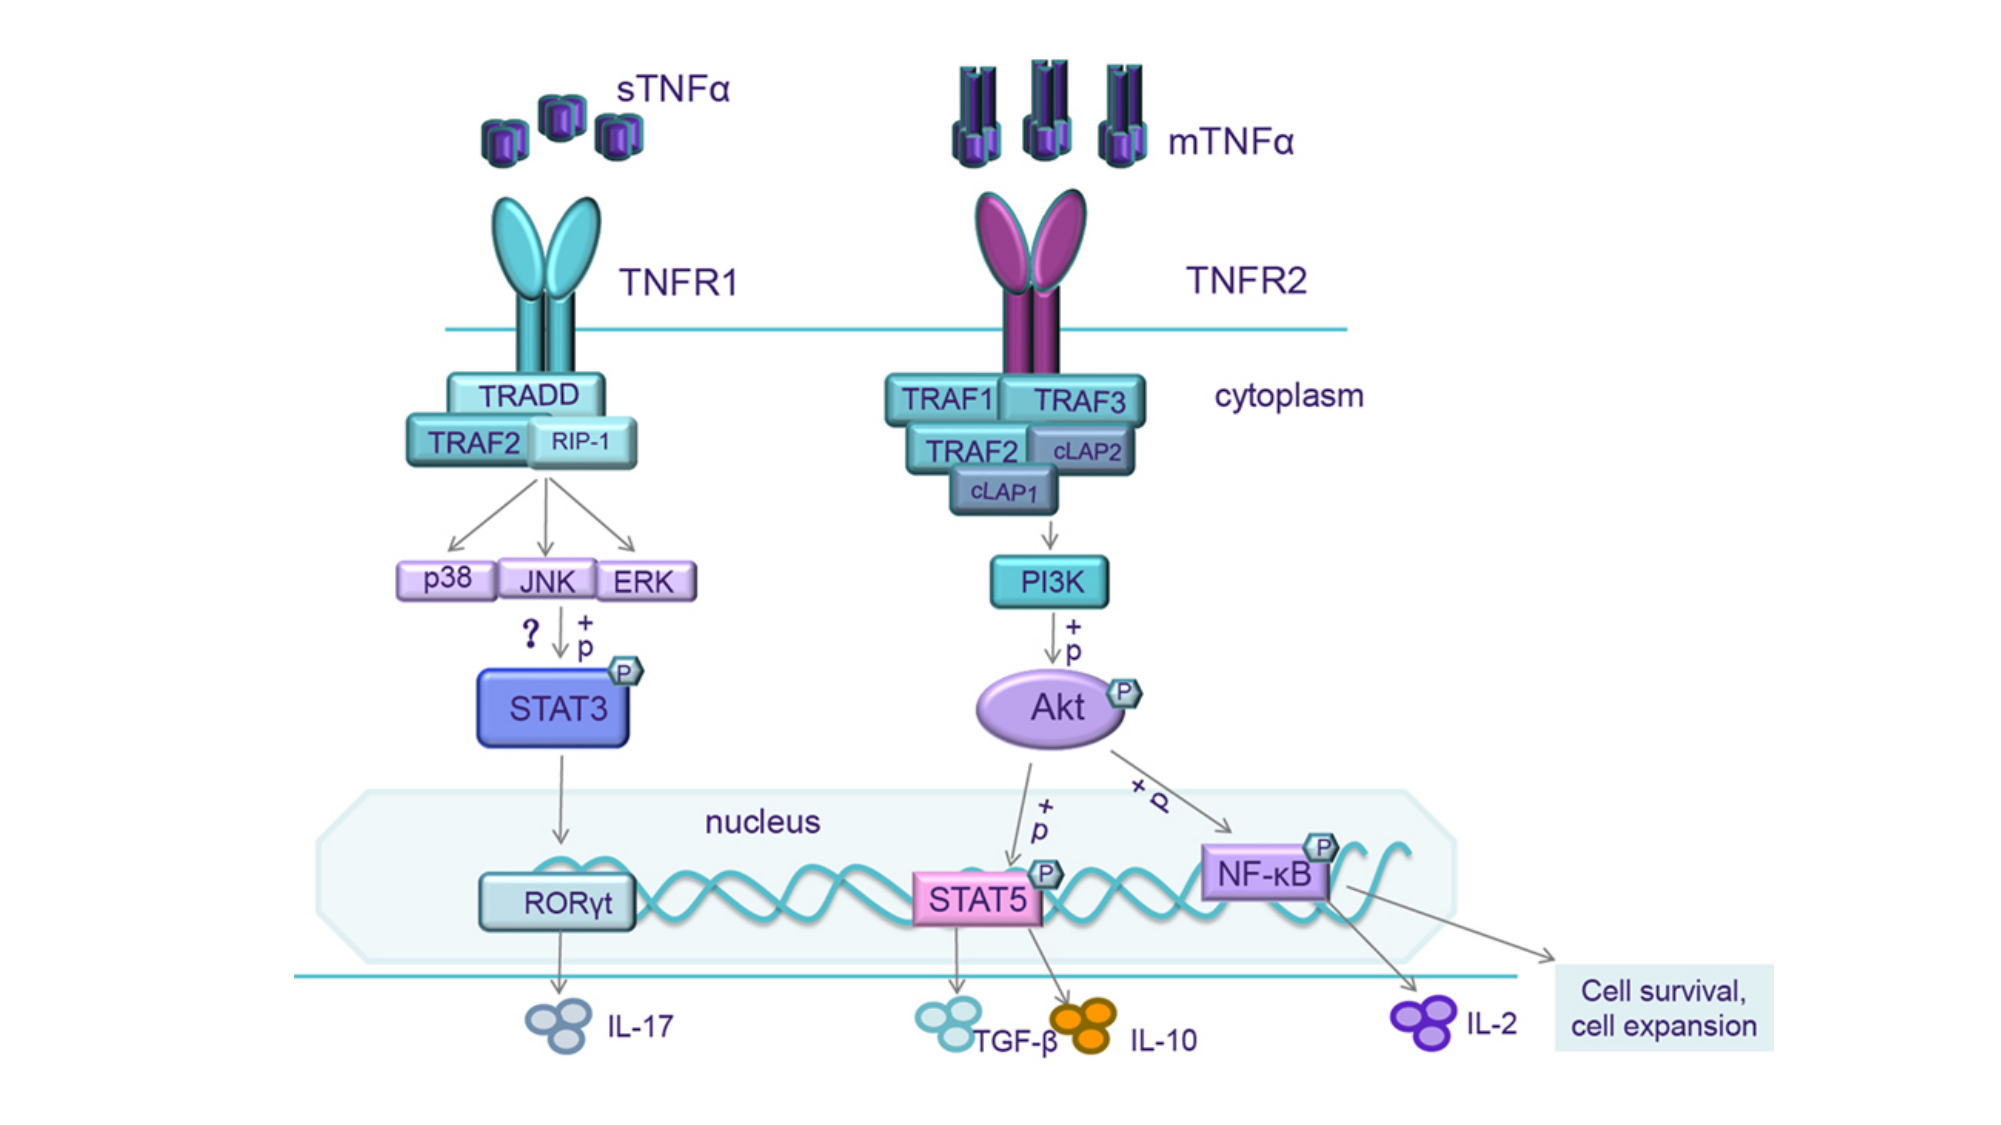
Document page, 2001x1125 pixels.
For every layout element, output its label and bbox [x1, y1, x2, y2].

list [294, 59, 1774, 1066]
